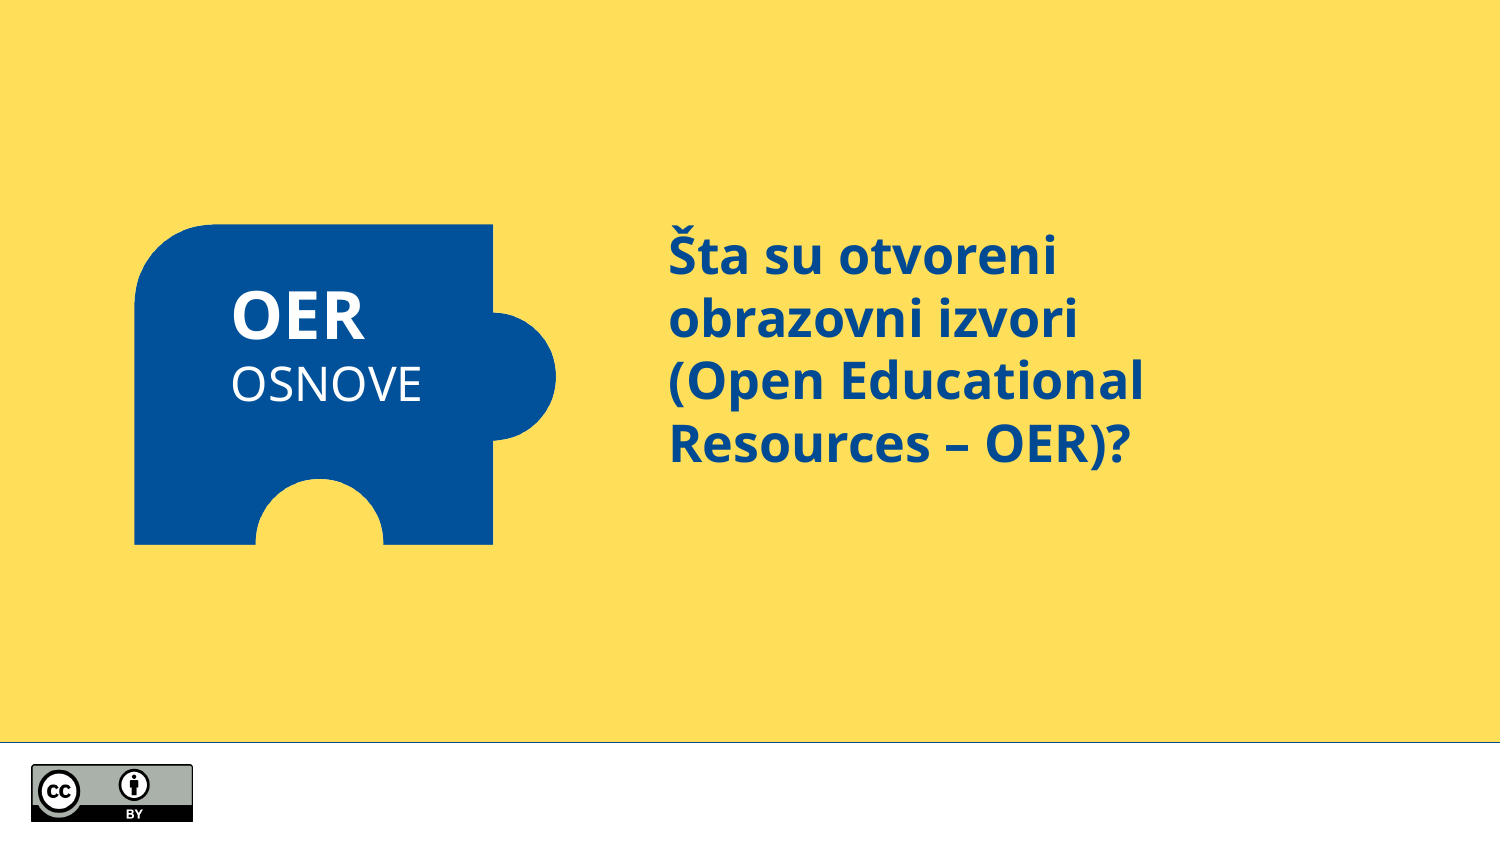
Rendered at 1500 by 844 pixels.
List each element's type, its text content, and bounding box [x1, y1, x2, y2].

text_box OER OSNOVE [560, 258, 862, 426]
text_box [0, 750, 1500, 844]
picture [31, 764, 193, 822]
picture [133, 224, 556, 545]
text_box Šta su otvoreni obrazovni izvori (Open Educational Resources – OER)? [653, 207, 1190, 613]
